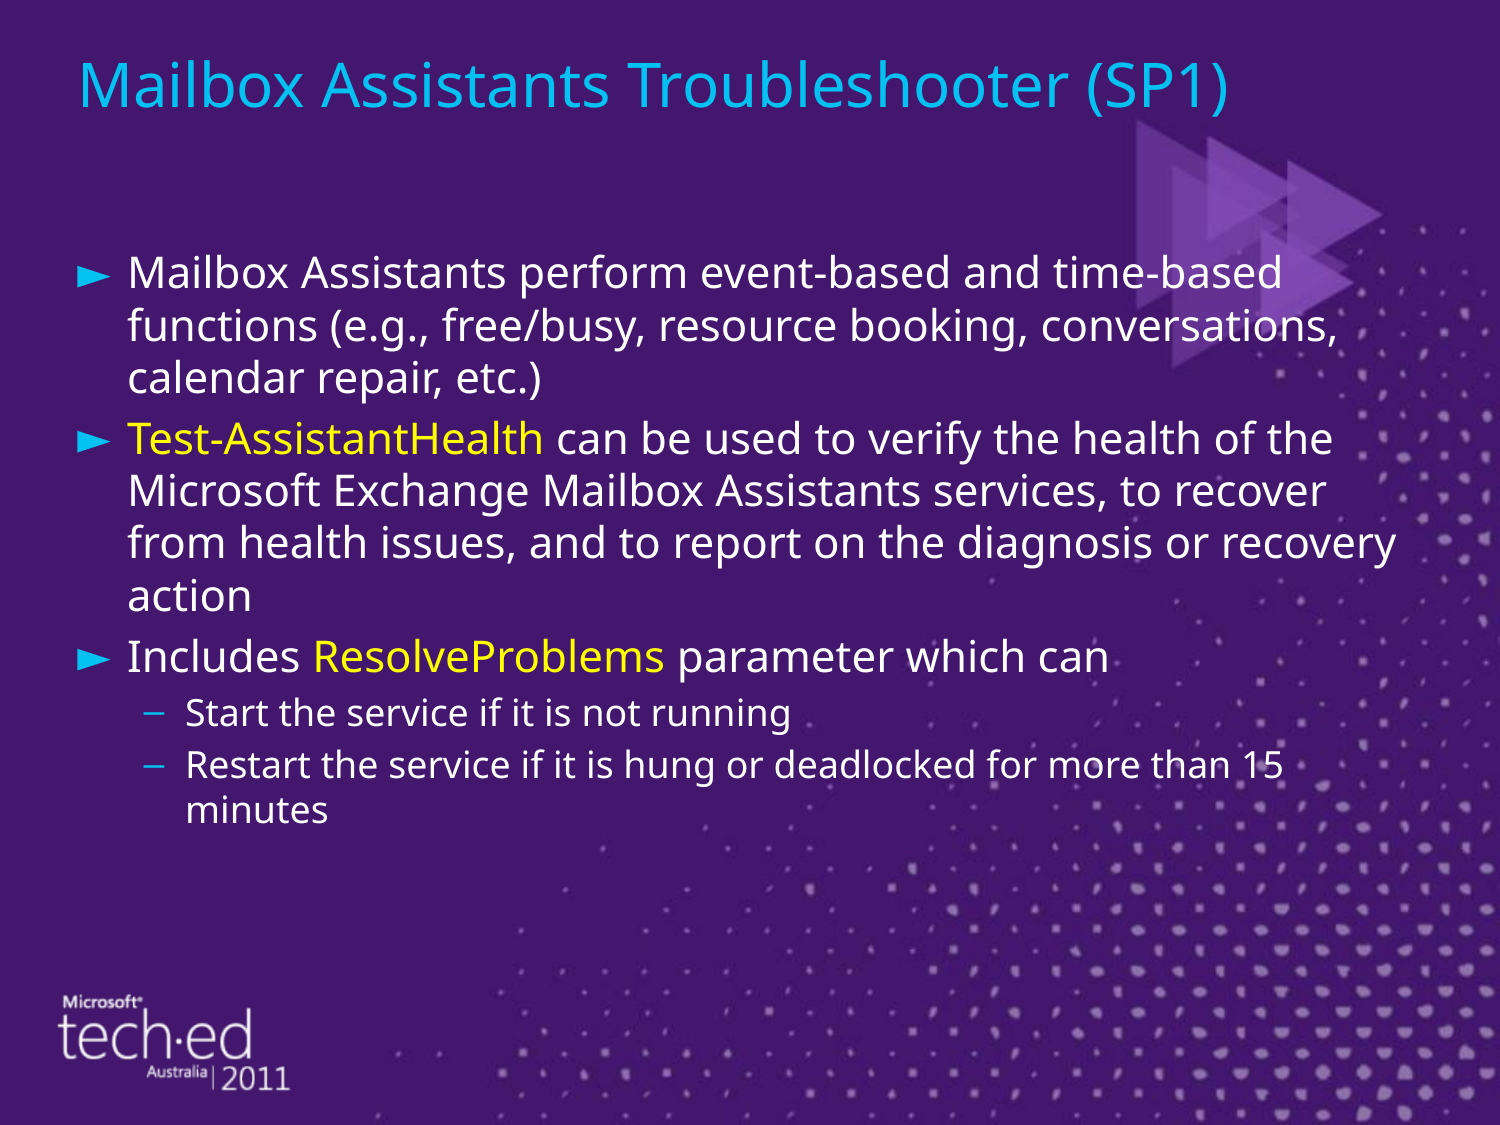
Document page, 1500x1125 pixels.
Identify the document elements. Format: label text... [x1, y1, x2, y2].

picture [0, 0, 1500, 1125]
title Mailbox Assistants Troubleshooter (SP1) [62, 37, 1438, 129]
list Mailbox Assistants perform event-based and time-based functions (e.g., free/busy, resource booking, conversations, calendar repair, etc.) Test-AssistantHealth can be used to verify the health of the Microsoft Exchange Mailbox Assistants services, to recover from health issues, and to report on the diagnosis or recovery action Includes ResolveProblems parameter which can Start the service if it is not running Restart the service if it is hung or deadlocked for more than 15 minutes [62, 237, 1438, 845]
